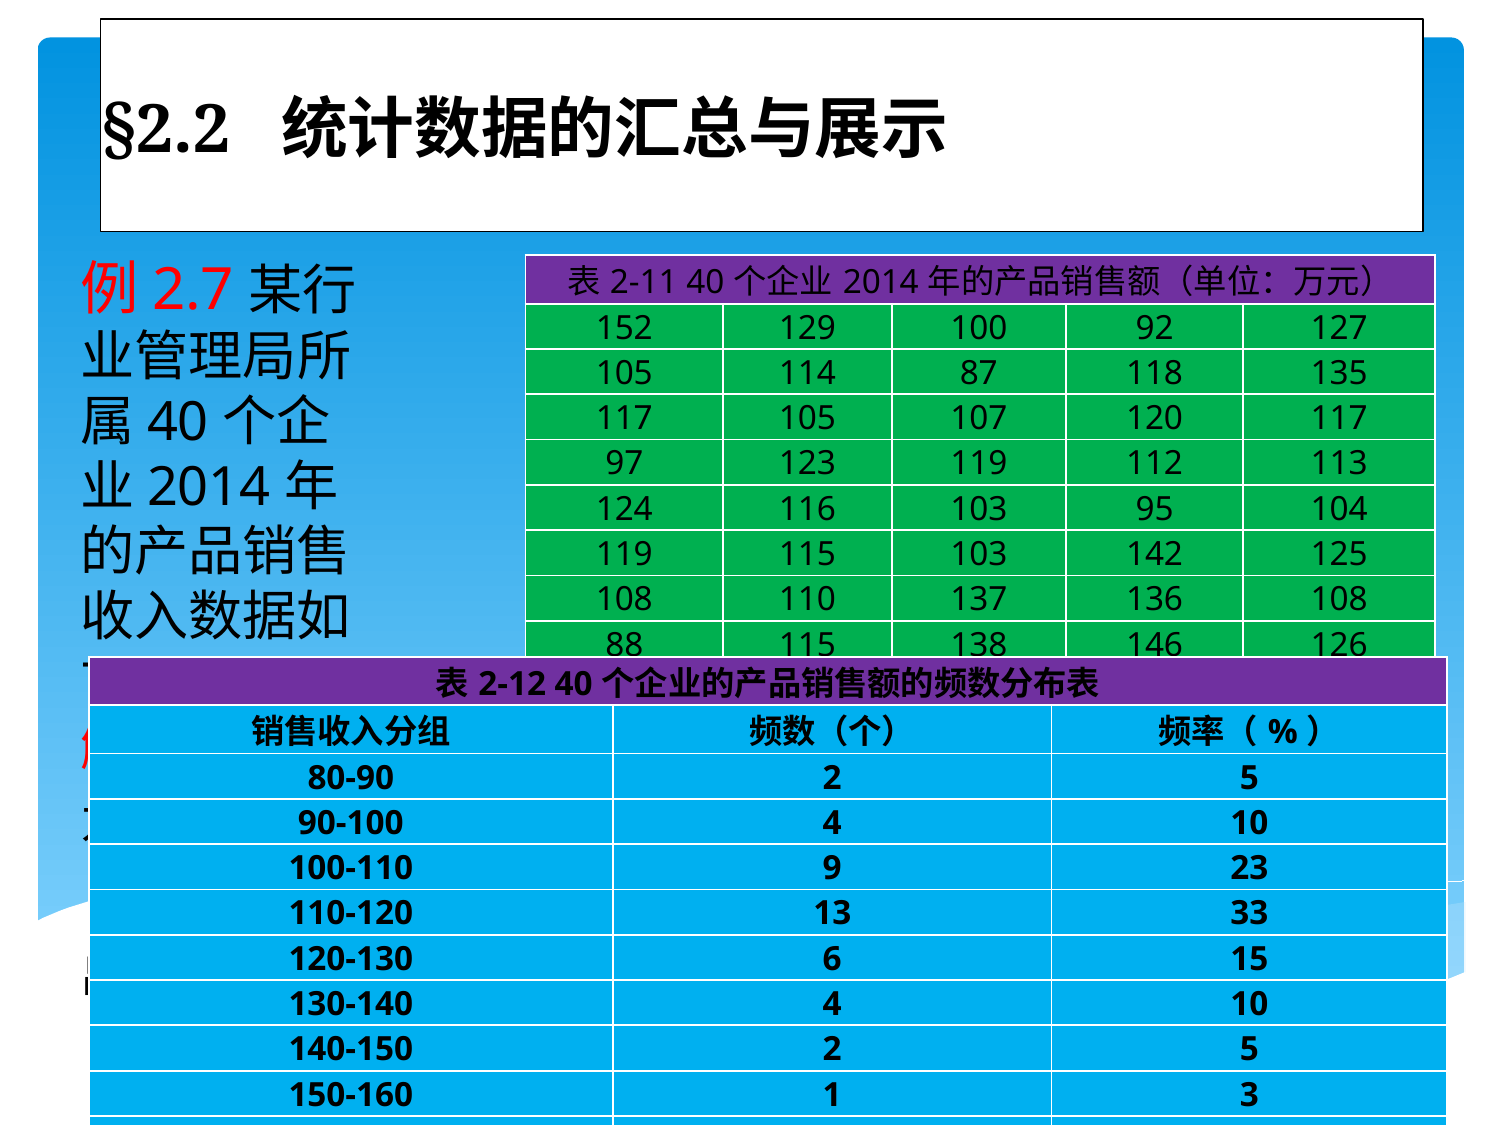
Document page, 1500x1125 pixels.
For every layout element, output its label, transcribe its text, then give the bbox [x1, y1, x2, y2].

table_cell 129 [724, 305, 891, 348]
table_cell 100-110 [90, 845, 612, 889]
table_cell 152 [526, 305, 722, 348]
table_cell 119 [893, 440, 1065, 484]
table_cell 合计 [90, 1117, 612, 1125]
table_cell 3 [1052, 1072, 1446, 1115]
table_cell 23 [1052, 845, 1446, 889]
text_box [88, 761, 385, 830]
table_cell 104 [1244, 486, 1434, 529]
table_cell 137 [893, 576, 1065, 620]
table_cell 90-100 [90, 800, 612, 843]
table_cell 110-120 [90, 890, 612, 934]
table_cell 5 [1052, 1026, 1446, 1070]
table_cell 127 [1244, 305, 1434, 348]
table_cell 126 [1244, 622, 1434, 633]
table_cell 13 [614, 890, 1051, 934]
table_cell 销售收入分组 [90, 706, 612, 753]
table_cell 140-150 [90, 1026, 612, 1070]
table_cell 33 [1052, 890, 1446, 934]
table_cell 10 [1052, 800, 1446, 843]
table_cell 103 [893, 531, 1065, 575]
table_cell 1 [614, 1072, 1051, 1115]
table_header 表2-11 40个企业2014年的产品销售额（单位：万元） [526, 256, 1434, 303]
table_cell 110 [724, 576, 891, 620]
table_cell 95 [1067, 486, 1242, 529]
table_cell 5 [1052, 754, 1446, 798]
table_cell 88 [526, 622, 722, 633]
table_cell 97 [526, 440, 722, 484]
table_cell 119 [526, 531, 722, 575]
table_cell 105 [526, 350, 722, 393]
text_box 解： 根据上表的数据，最大值为152，最小值为87，组距 为 = 。为了计算方便，组距取10，组数为8。得出的 结果如下表2-12所示。 [64, 633, 1447, 1024]
table_cell 103 [893, 486, 1065, 529]
table_cell 124 [526, 486, 722, 529]
table_cell 123 [724, 440, 891, 484]
table_cell 105 [724, 395, 891, 439]
table_cell 80-90 [90, 754, 612, 798]
table_cell 146 [1067, 622, 1242, 633]
subtitle 例2.7某行业管理局所属40个企业2014年的产品销售收入数据如下： [64, 243, 396, 633]
table_cell 107 [893, 395, 1065, 439]
table_cell 130-140 [90, 981, 612, 1024]
table_cell 135 [1244, 350, 1434, 393]
table_cell 100 [1052, 1117, 1446, 1125]
table_cell 142 [1067, 531, 1242, 575]
table_cell 115 [724, 622, 891, 633]
table_cell 15 [1052, 936, 1446, 979]
table_cell 150-160 [90, 1072, 612, 1115]
table_cell 117 [1244, 395, 1434, 439]
table_cell 120-130 [90, 936, 612, 979]
table_header 表2-12 40个企业的产品销售额的频数分布表 [90, 658, 1446, 704]
table_cell 108 [1244, 576, 1434, 620]
table_cell 112 [1067, 440, 1242, 484]
table_cell 92 [1067, 305, 1242, 348]
table_cell 116 [724, 486, 891, 529]
table_cell 100 [893, 305, 1065, 348]
table_cell 115 [724, 531, 891, 575]
table_cell 120 [1067, 395, 1242, 439]
table_cell 108 [526, 576, 722, 620]
table_cell 138 [893, 622, 1065, 633]
table_cell 4 [614, 981, 1051, 1024]
table_cell 125 [1244, 531, 1434, 575]
table_cell 9 [614, 845, 1051, 889]
table_cell 113 [1244, 440, 1434, 484]
table_cell 频数（个） [614, 706, 1051, 753]
table_cell 频率（%） [1052, 706, 1446, 753]
title §2.2 统计数据的汇总与展示 [100, 19, 1424, 232]
table_cell 2 [614, 1026, 1051, 1070]
table_cell 136 [1067, 576, 1242, 620]
table_cell 117 [526, 395, 722, 439]
table_cell 2 [614, 754, 1051, 798]
table_cell 118 [1067, 350, 1242, 393]
table_cell 40 [614, 1117, 1051, 1125]
table_cell 10 [1052, 981, 1446, 1024]
table_cell 4 [614, 800, 1051, 843]
table_cell 6 [614, 936, 1051, 979]
table_cell 87 [893, 350, 1065, 393]
table_cell 114 [724, 350, 891, 393]
